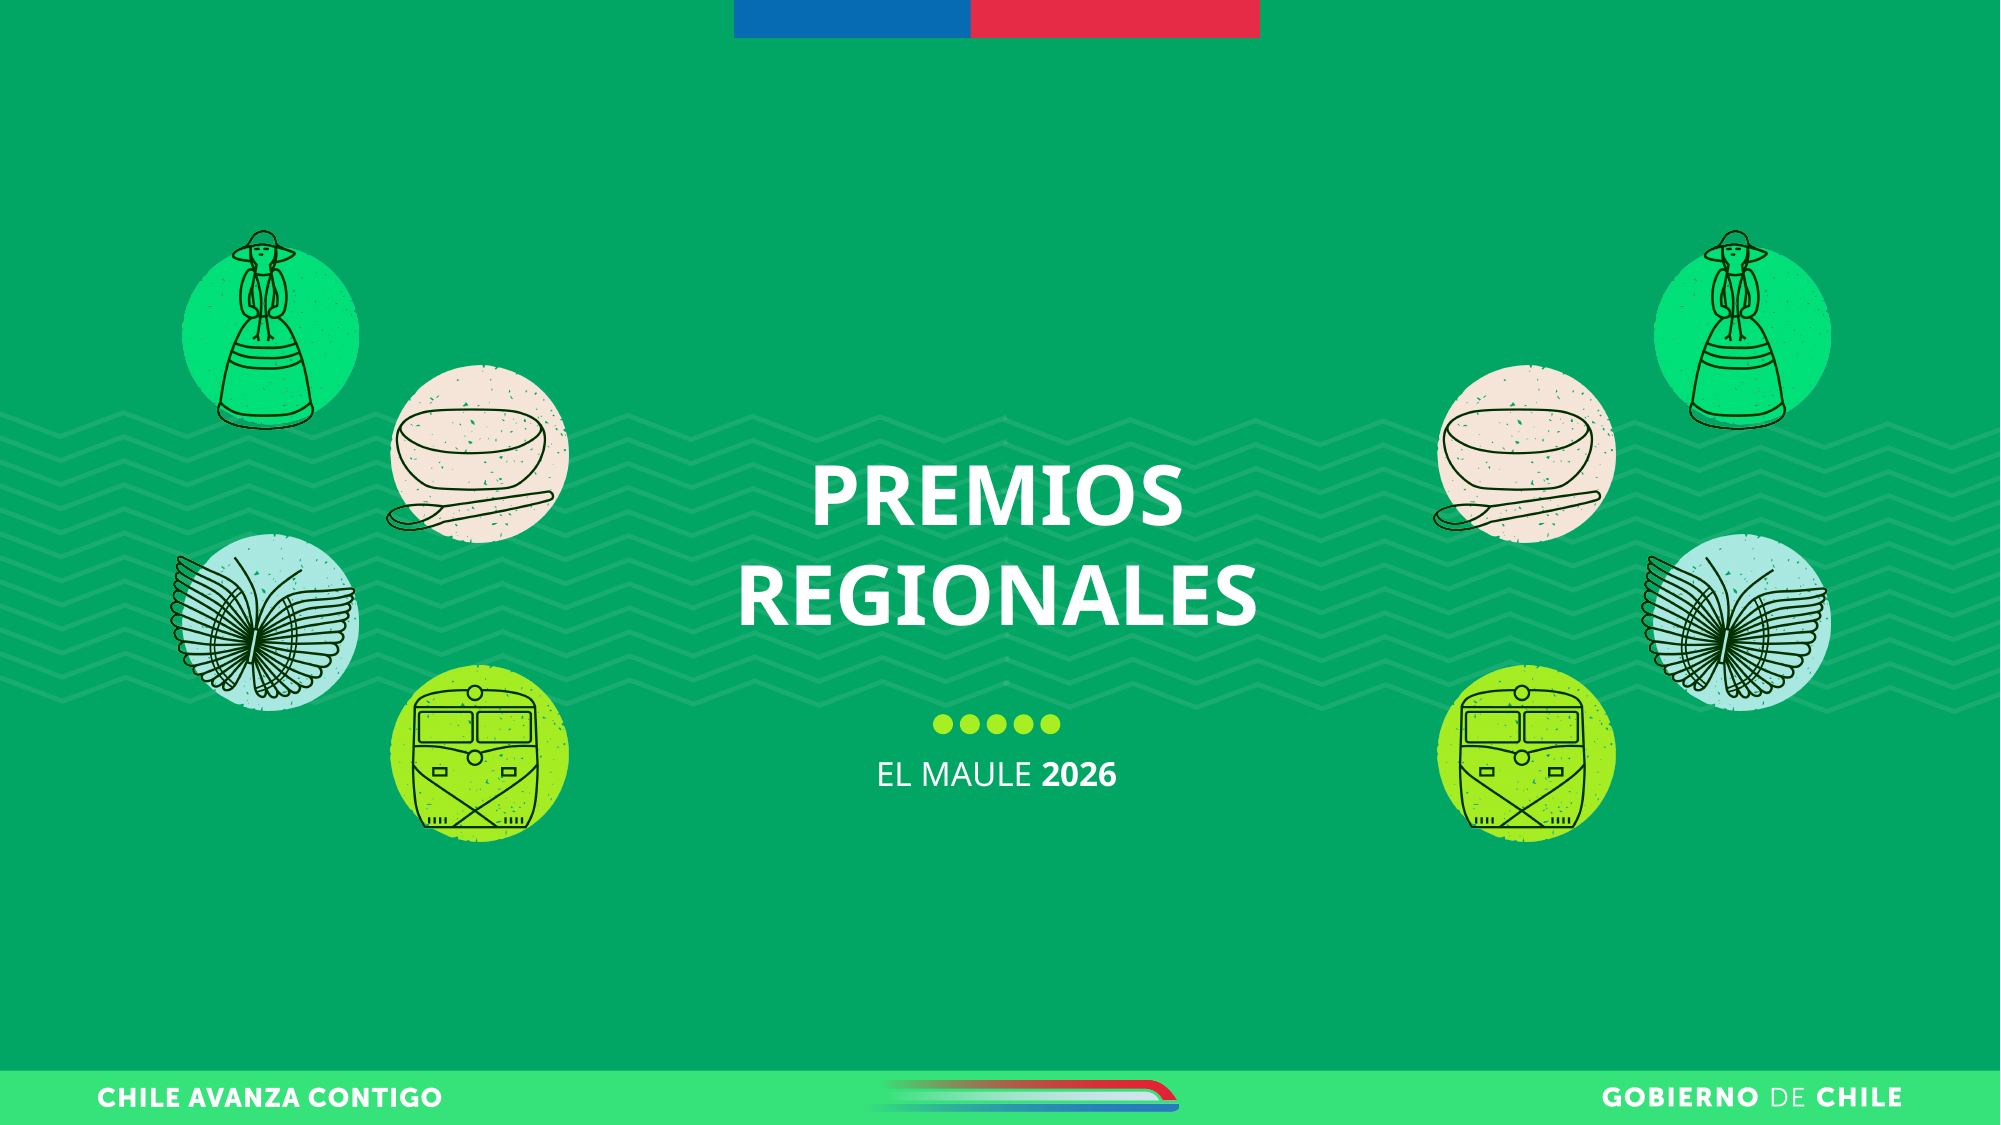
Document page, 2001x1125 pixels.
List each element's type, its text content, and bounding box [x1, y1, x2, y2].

picture [98, 1080, 1902, 1112]
picture [0, 0, 2000, 543]
picture [1641, 534, 1831, 711]
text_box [0, 410, 2000, 714]
picture [169, 534, 359, 711]
picture [0, 664, 2000, 1070]
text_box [932, 714, 1061, 735]
text_box [0, 1070, 2000, 1125]
text_box EL MAULE 2026 [861, 745, 1133, 801]
